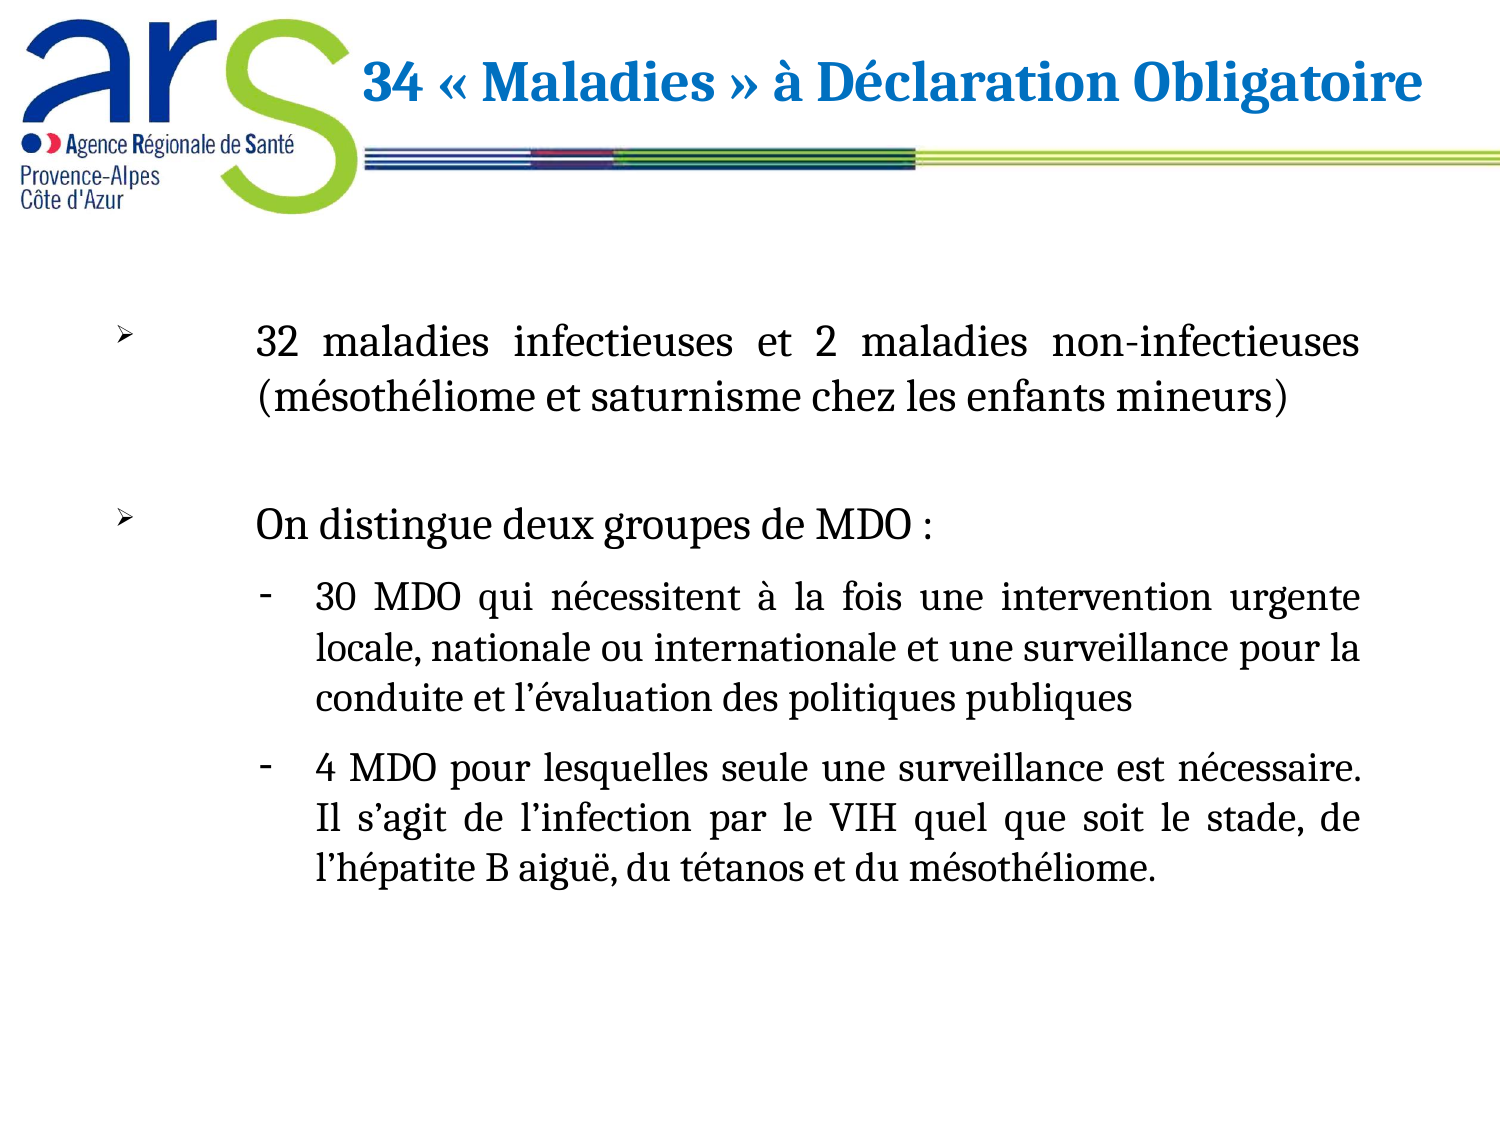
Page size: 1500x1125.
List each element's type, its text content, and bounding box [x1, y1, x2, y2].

picture [0, 0, 363, 216]
list 32 maladies infectieuses et 2 maladies non-infectieuses (mésothéliome et saturnisme chez les enfants mineurs) On distingue deux groupes de MDO : 30 MDO qui nécessitent à la fois une intervention urgente locale, nationale ou internationale et une surveillance pour la conduite et l’évaluation des politiques publiques 4 MDO pour lesquelles seule une surveillance est nécessaire. Il s’agit de l’infection par le VIH quel que soit le stade, de l’hépatite B aiguë, du tétanos et du mésothéliome. [100, 302, 1377, 1118]
title 34 « Maladies » à Déclaration Obligatoire [348, 18, 1500, 207]
